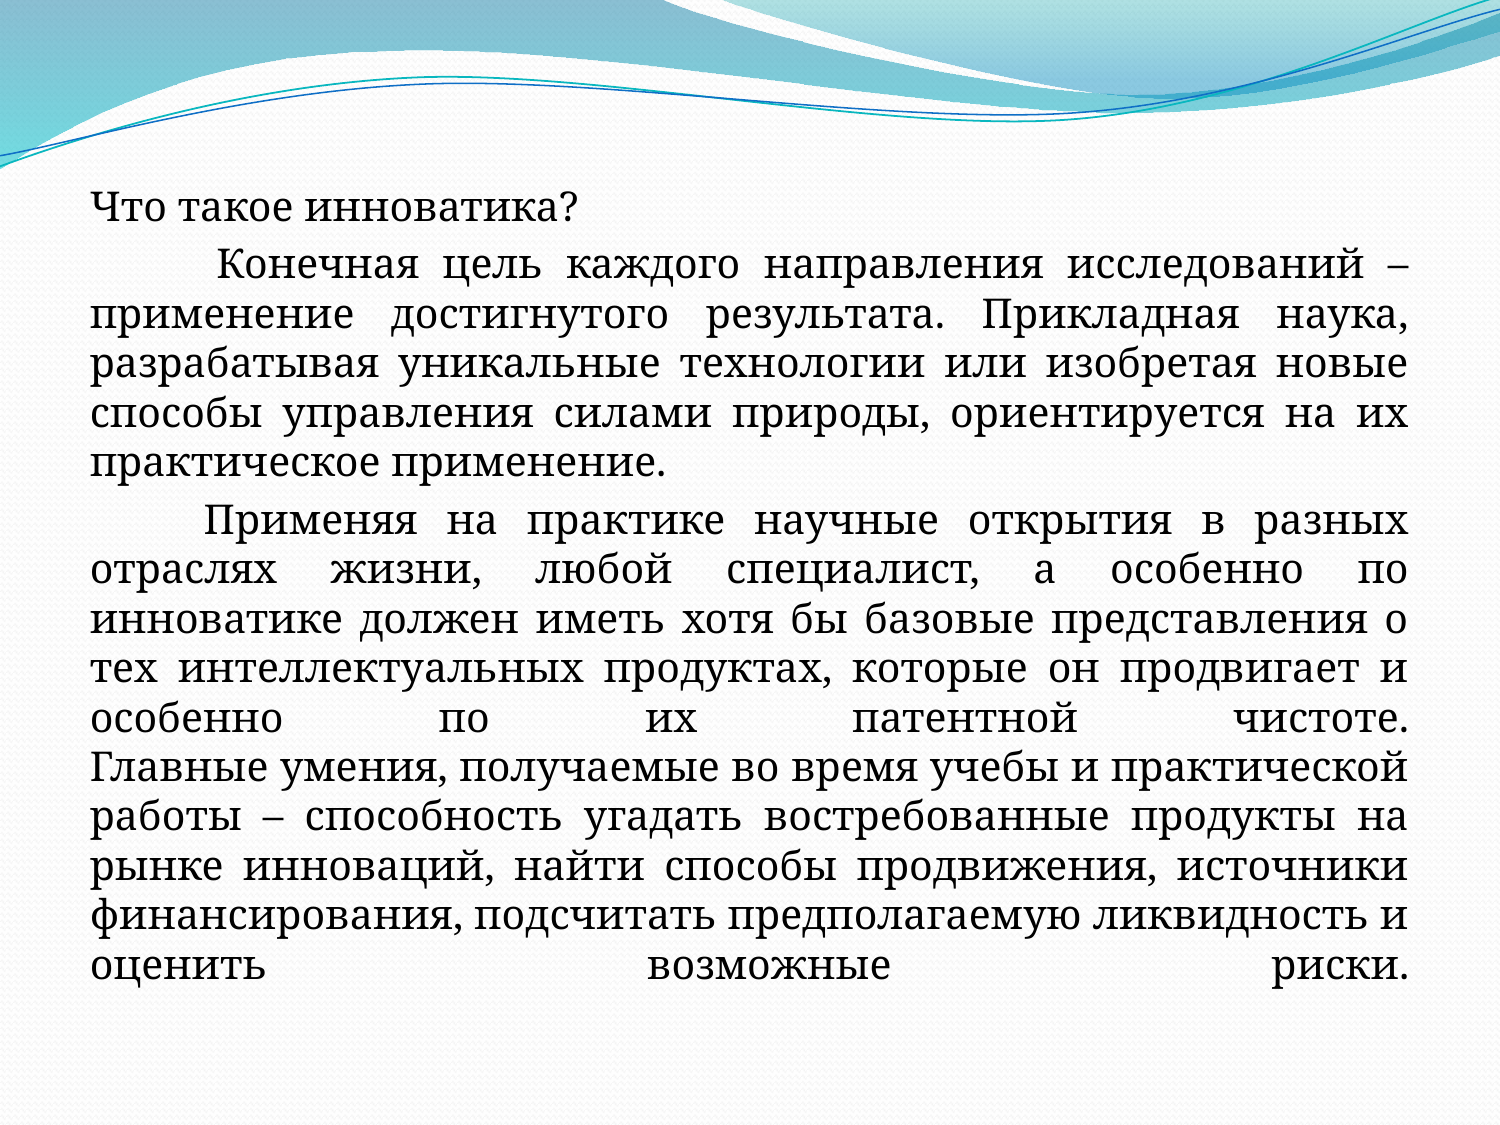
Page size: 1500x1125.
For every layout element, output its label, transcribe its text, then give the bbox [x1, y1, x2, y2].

list Что такое инноватика? Конечная цель каждого направления исследований – применение достигнутого результата. Прикладная наука, разрабатывая уникальные технологии или изобретая новые способы управления силами природы, ориентируется на их практическое применение. Применяя на практике научные открытия в разных отраслях жизни, любой специалист, а особенно по инноватике должен иметь хотя бы базовые представления о тех интеллектуальных продуктах, которые он продвигает и особенно по их патентной чистоте. Главные умения, получаемые во время учебы и практической работы – способность угадать востребованные продукты на рынке инноваций, найти способы продвижения, источники финансирования, подсчитать предполагаемую ликвидность и оценить возможные риски. [75, 172, 1425, 1063]
